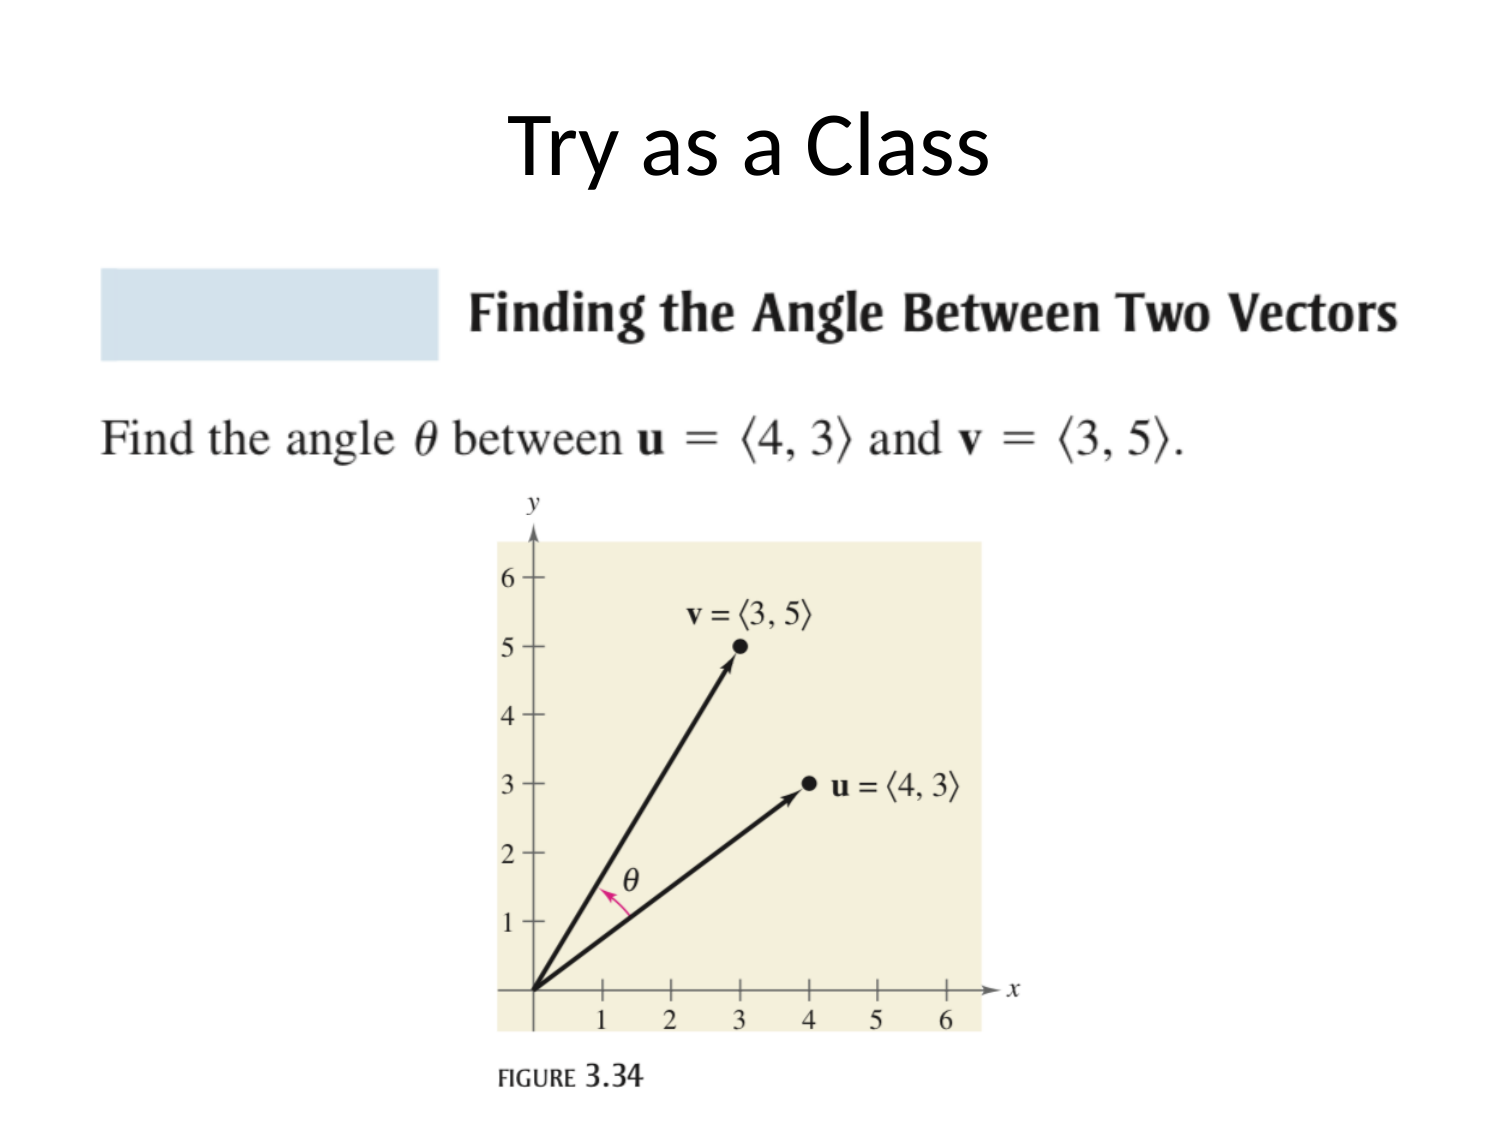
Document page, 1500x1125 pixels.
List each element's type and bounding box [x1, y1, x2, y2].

list [74, 0, 1426, 736]
picture [461, 479, 1042, 1106]
